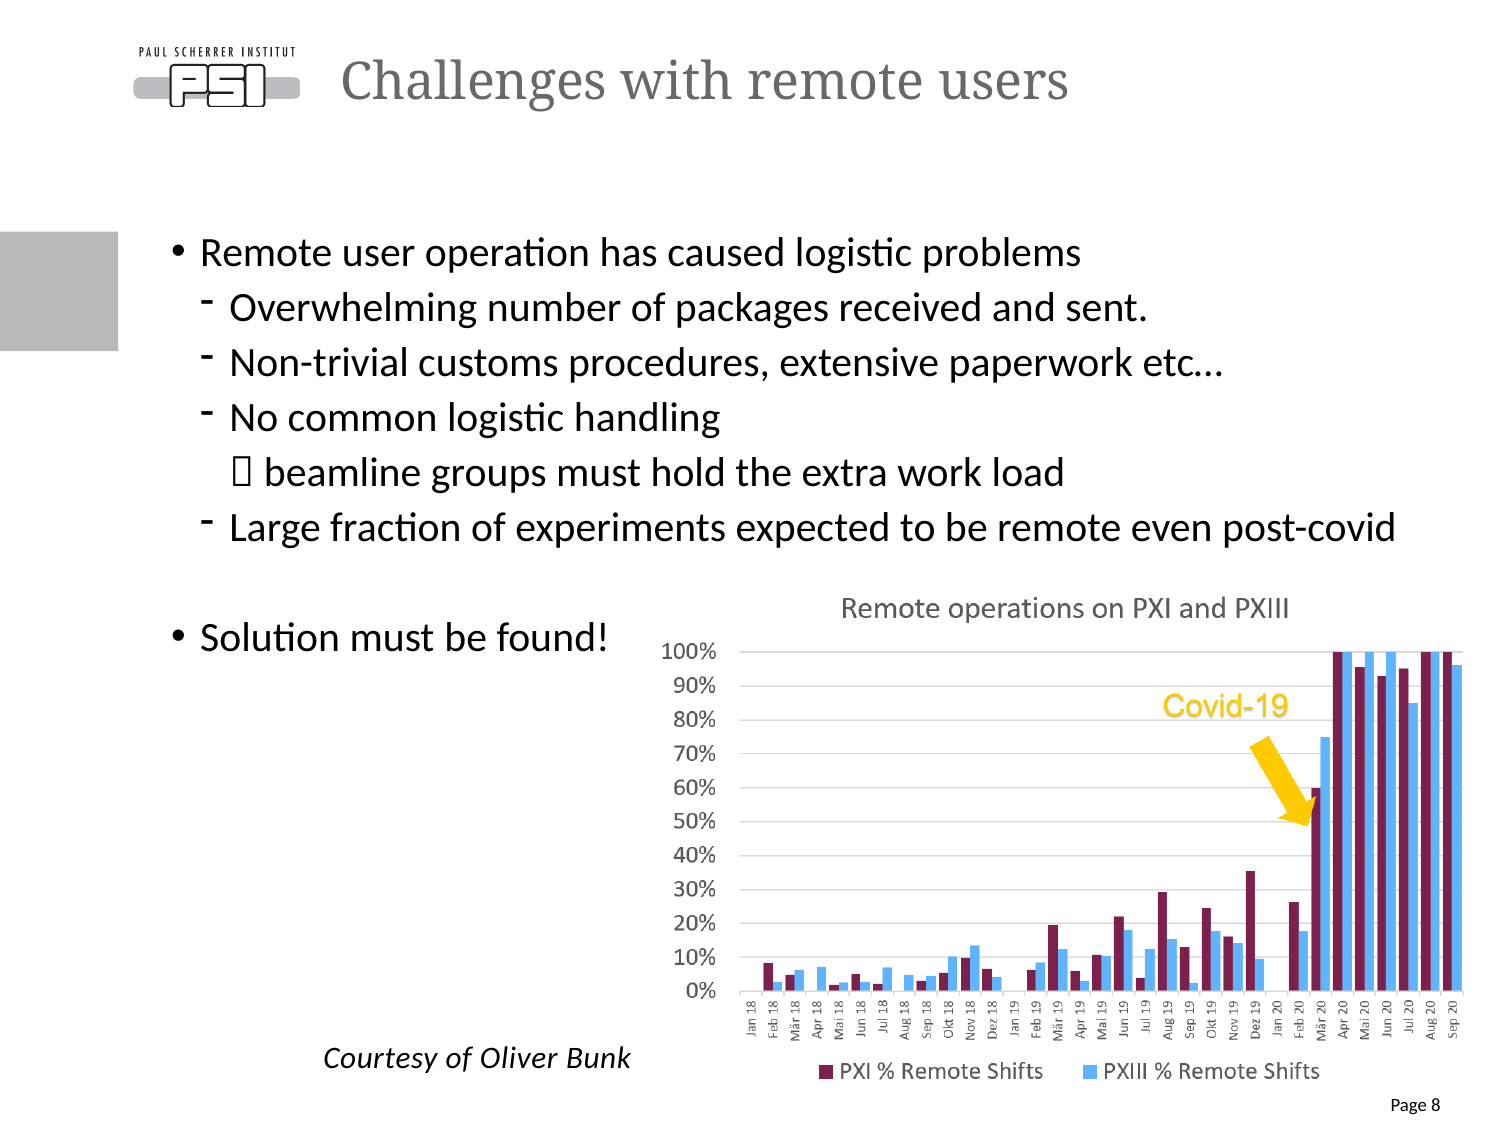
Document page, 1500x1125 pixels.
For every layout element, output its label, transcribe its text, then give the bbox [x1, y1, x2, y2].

title Challenges with remote users [340, 47, 1442, 132]
slide_number Page 8 [1346, 1094, 1441, 1125]
list Remote user operation has caused logistic problems Overwhelming number of packages received and sent. Non-trivial customs procedures, extensive paperwork etc… No common logistic handling  beamline groups must hold the extra work load Large fraction of experiments expected to be remote even post-covid Solution must be found! [171, 220, 1442, 988]
picture [655, 591, 1468, 1085]
text_box Courtesy of Oliver Bunk [323, 1033, 474, 1125]
